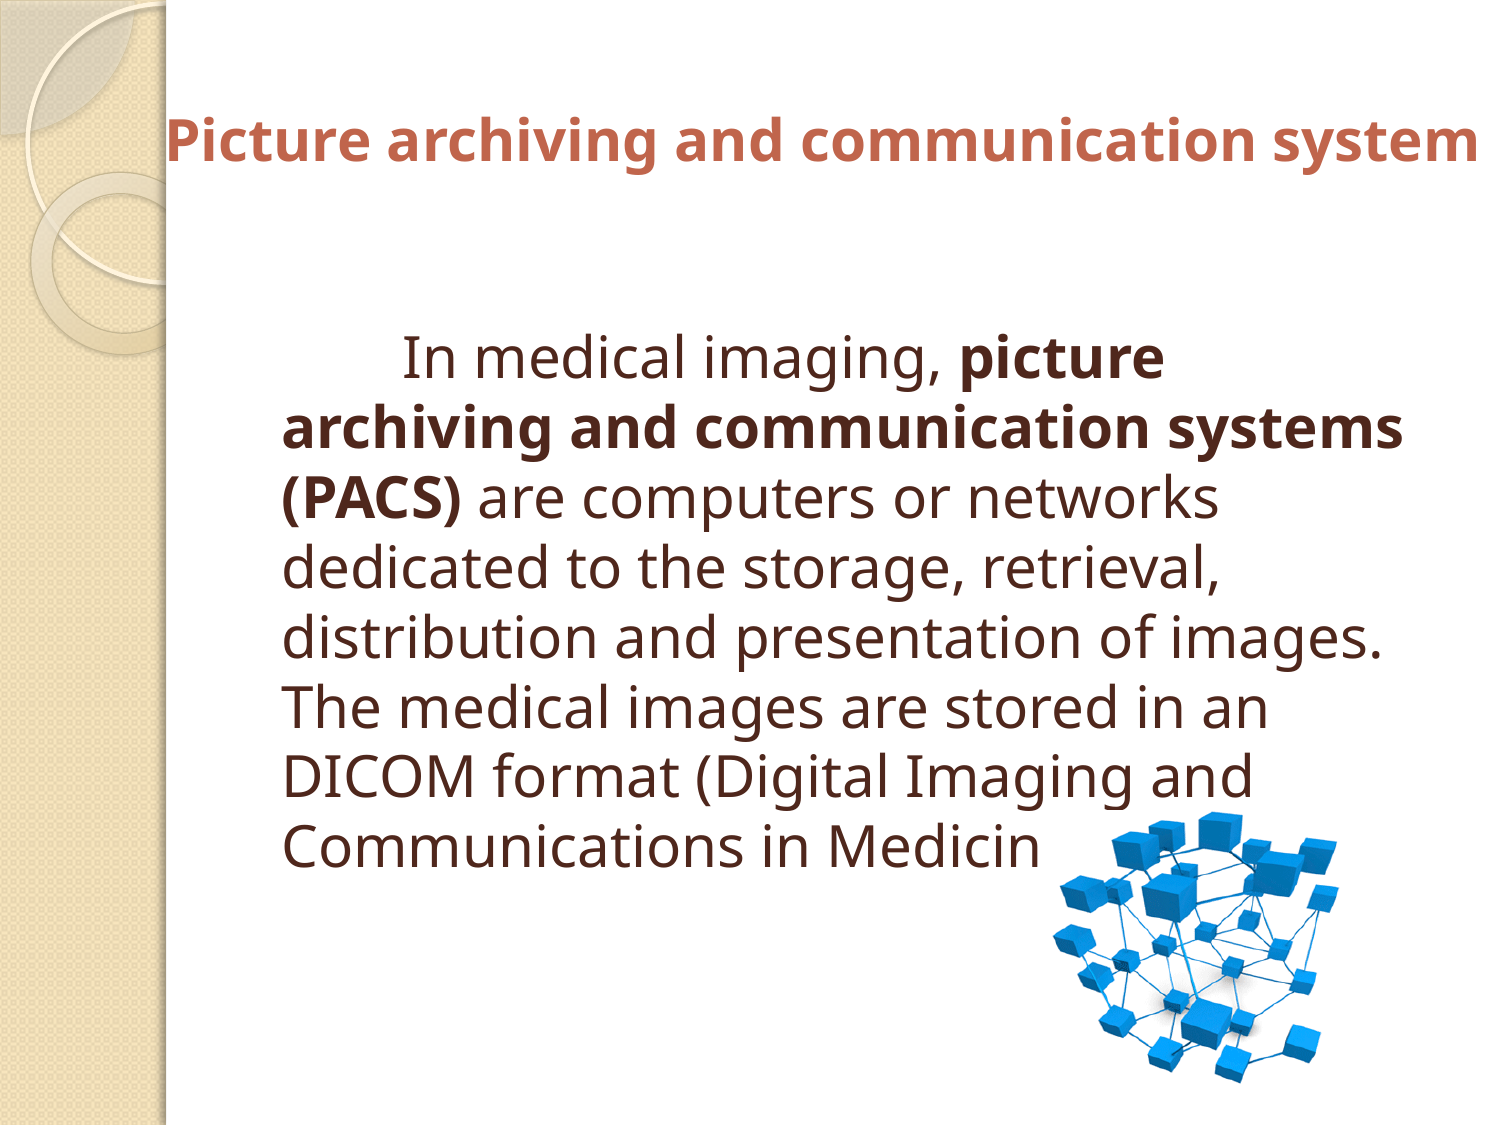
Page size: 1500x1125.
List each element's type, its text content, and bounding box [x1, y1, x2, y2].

list In medical imaging, picture archiving and communication systems (PACS) are computers or networks dedicated to the storage, retrieval, distribution and presentation of images. The medical images are stored in an DICOM format (Digital Imaging and Communications in Medicine). [206, 219, 1437, 1008]
title Picture archiving and communication system [144, 90, 1500, 261]
picture [1045, 810, 1358, 1090]
